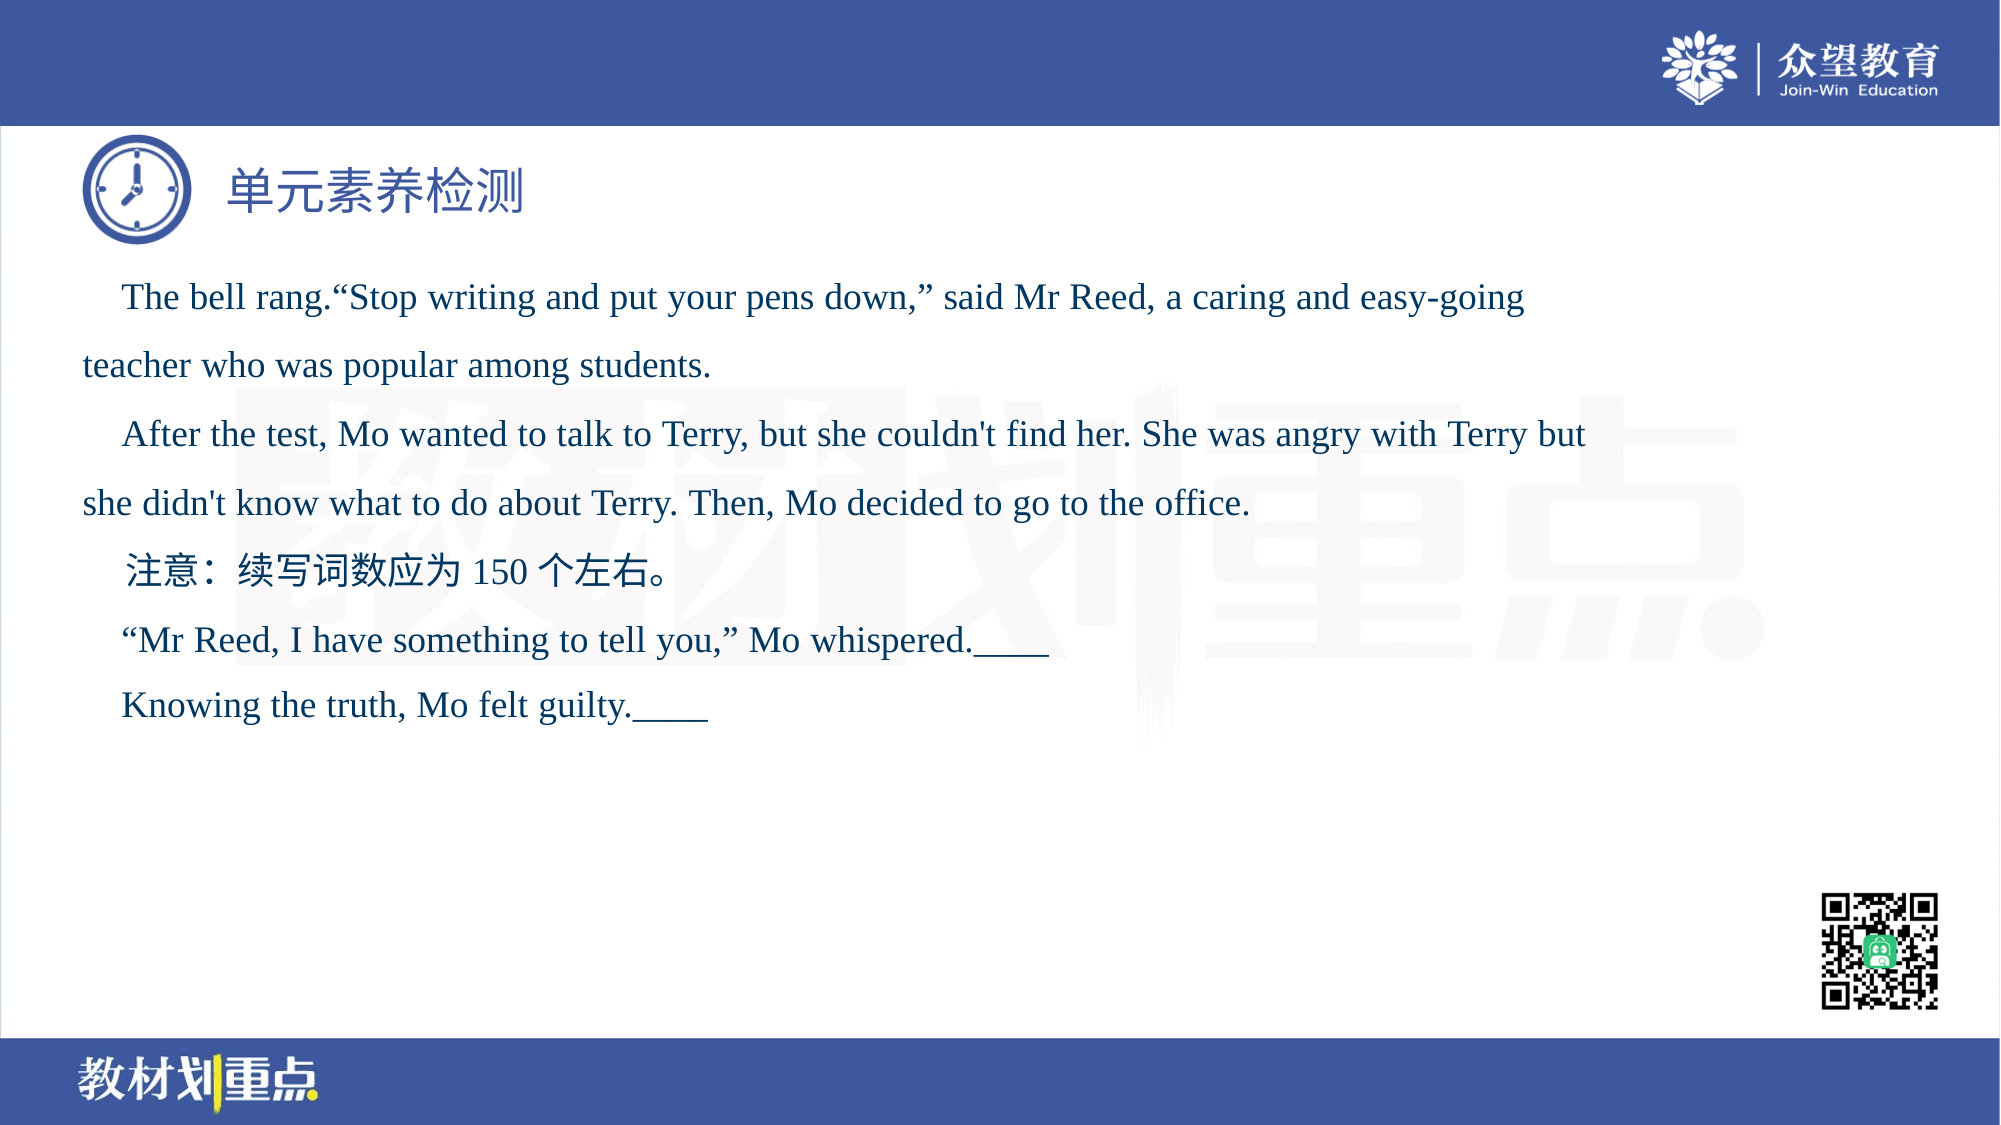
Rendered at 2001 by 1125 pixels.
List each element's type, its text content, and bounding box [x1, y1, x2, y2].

text_box The bell rang.“Stop writing and put your pens down,” said Mr Reed, a caring and easy-going teacher who was popular among students. After the test, Mo wanted to talk to Terry, but she couldn't find her. She was angry with Terry but she didn't know what to do about Terry. Then, Mo decided to go to the office. 注意：续写词数应为150个左右。 “Mr Reed, I have something to tell you,” Mo whispered.____ Knowing the truth, Mo felt guilty.____ [82, 247, 1817, 718]
picture [0, 0, 2000, 1125]
